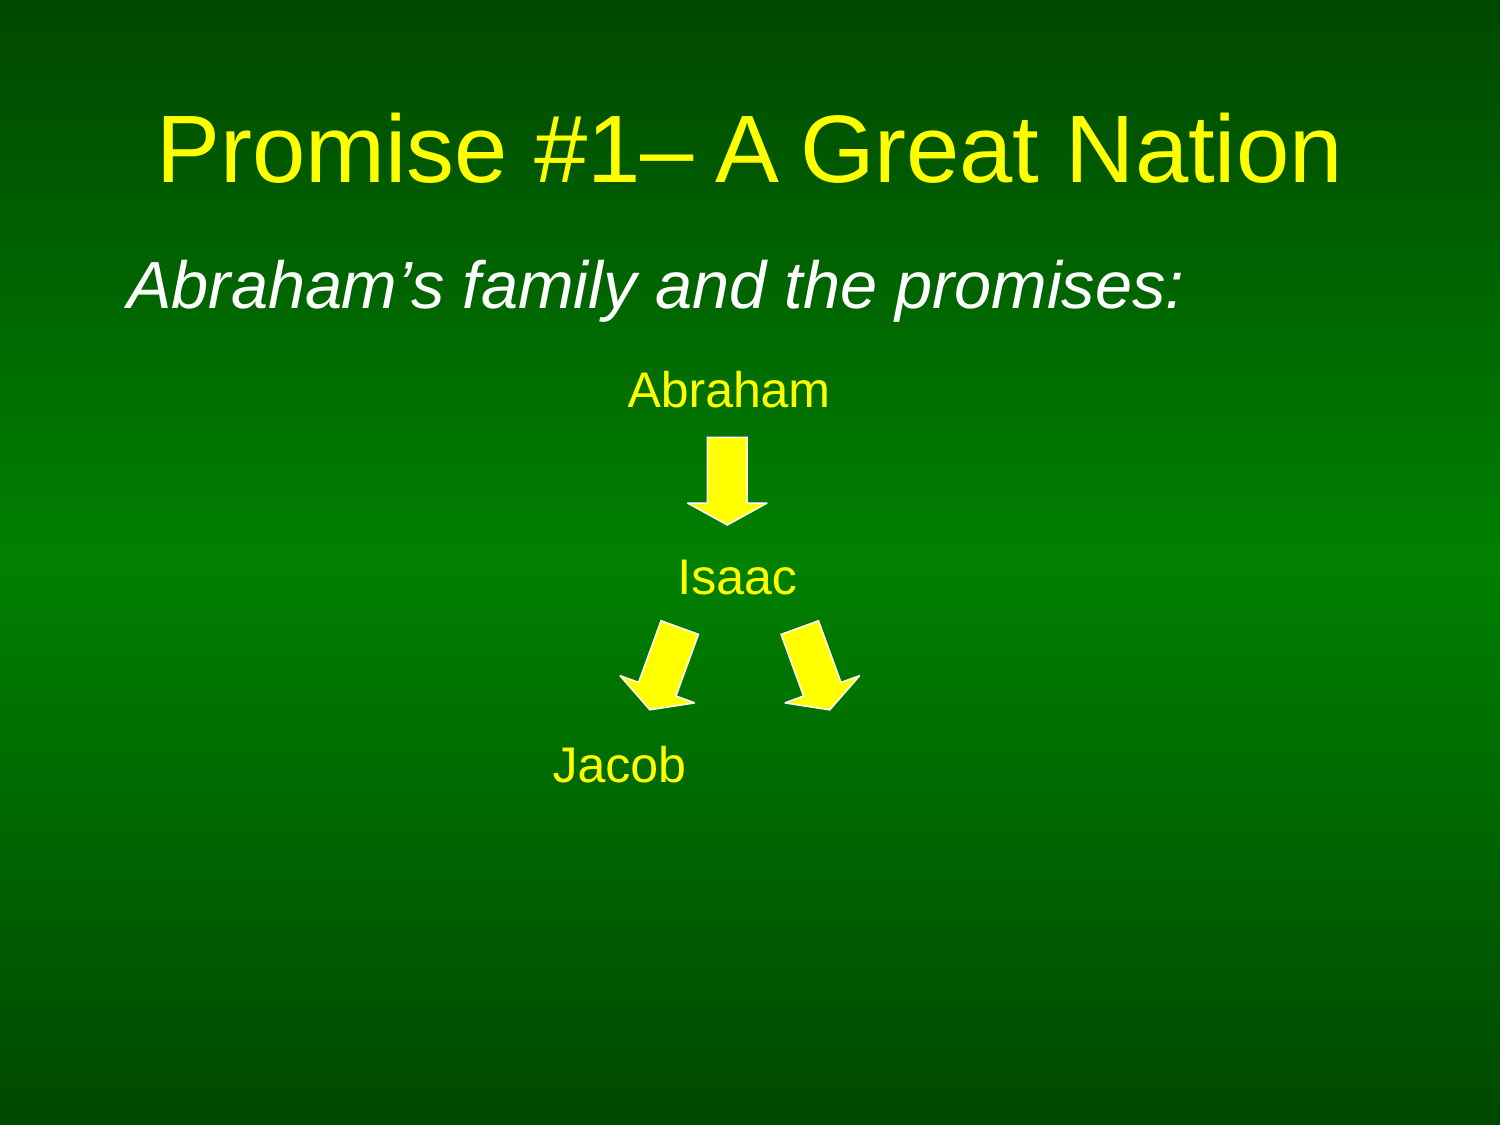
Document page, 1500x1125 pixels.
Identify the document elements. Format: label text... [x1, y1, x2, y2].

text_box [687, 437, 768, 525]
text_box Isaac [662, 537, 812, 613]
text_box [619, 620, 699, 710]
text_box [781, 620, 860, 710]
list Abraham’s family and the promises: [112, 249, 1388, 338]
title Promise #1– A Great Nation [37, 50, 1463, 238]
text_box Jacob [537, 724, 701, 800]
text_box Abraham [612, 349, 846, 425]
